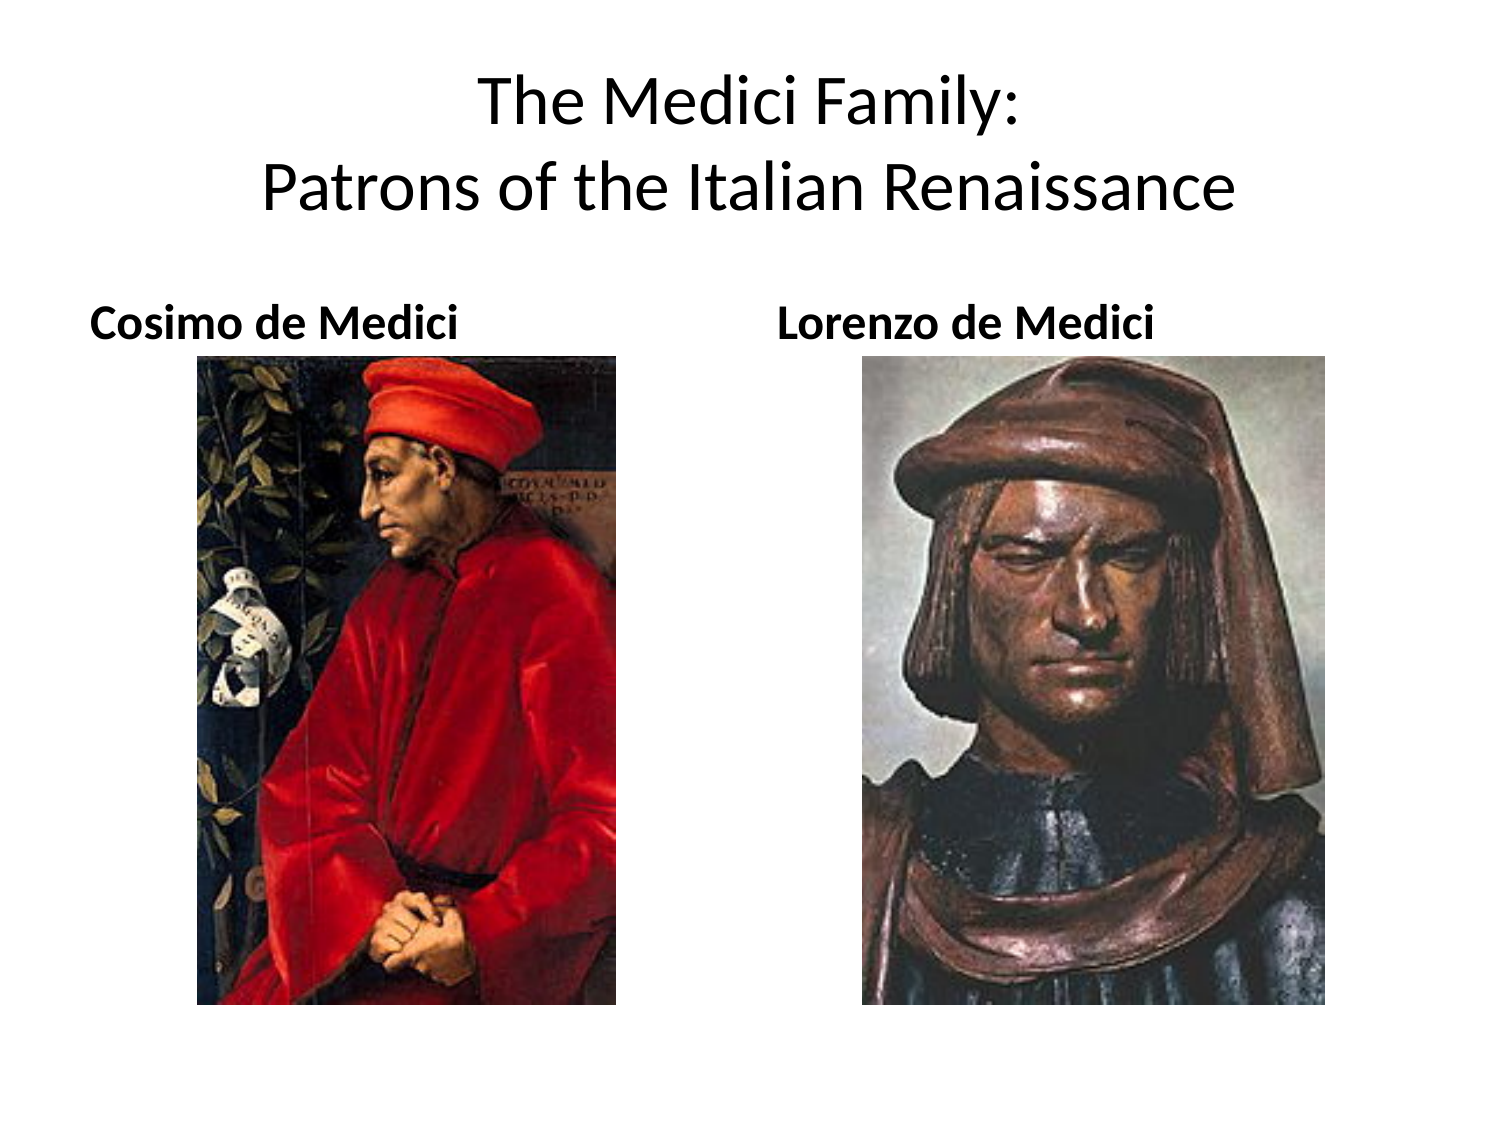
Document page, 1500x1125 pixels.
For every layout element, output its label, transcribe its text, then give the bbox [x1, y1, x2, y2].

title The Medici Family: Patrons of the Italian Renaissance [75, 45, 1425, 233]
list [74, 356, 738, 1006]
list Lorenzo de Medici [761, 251, 1425, 356]
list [761, 356, 1426, 1006]
list Cosimo de Medici [75, 251, 738, 356]
